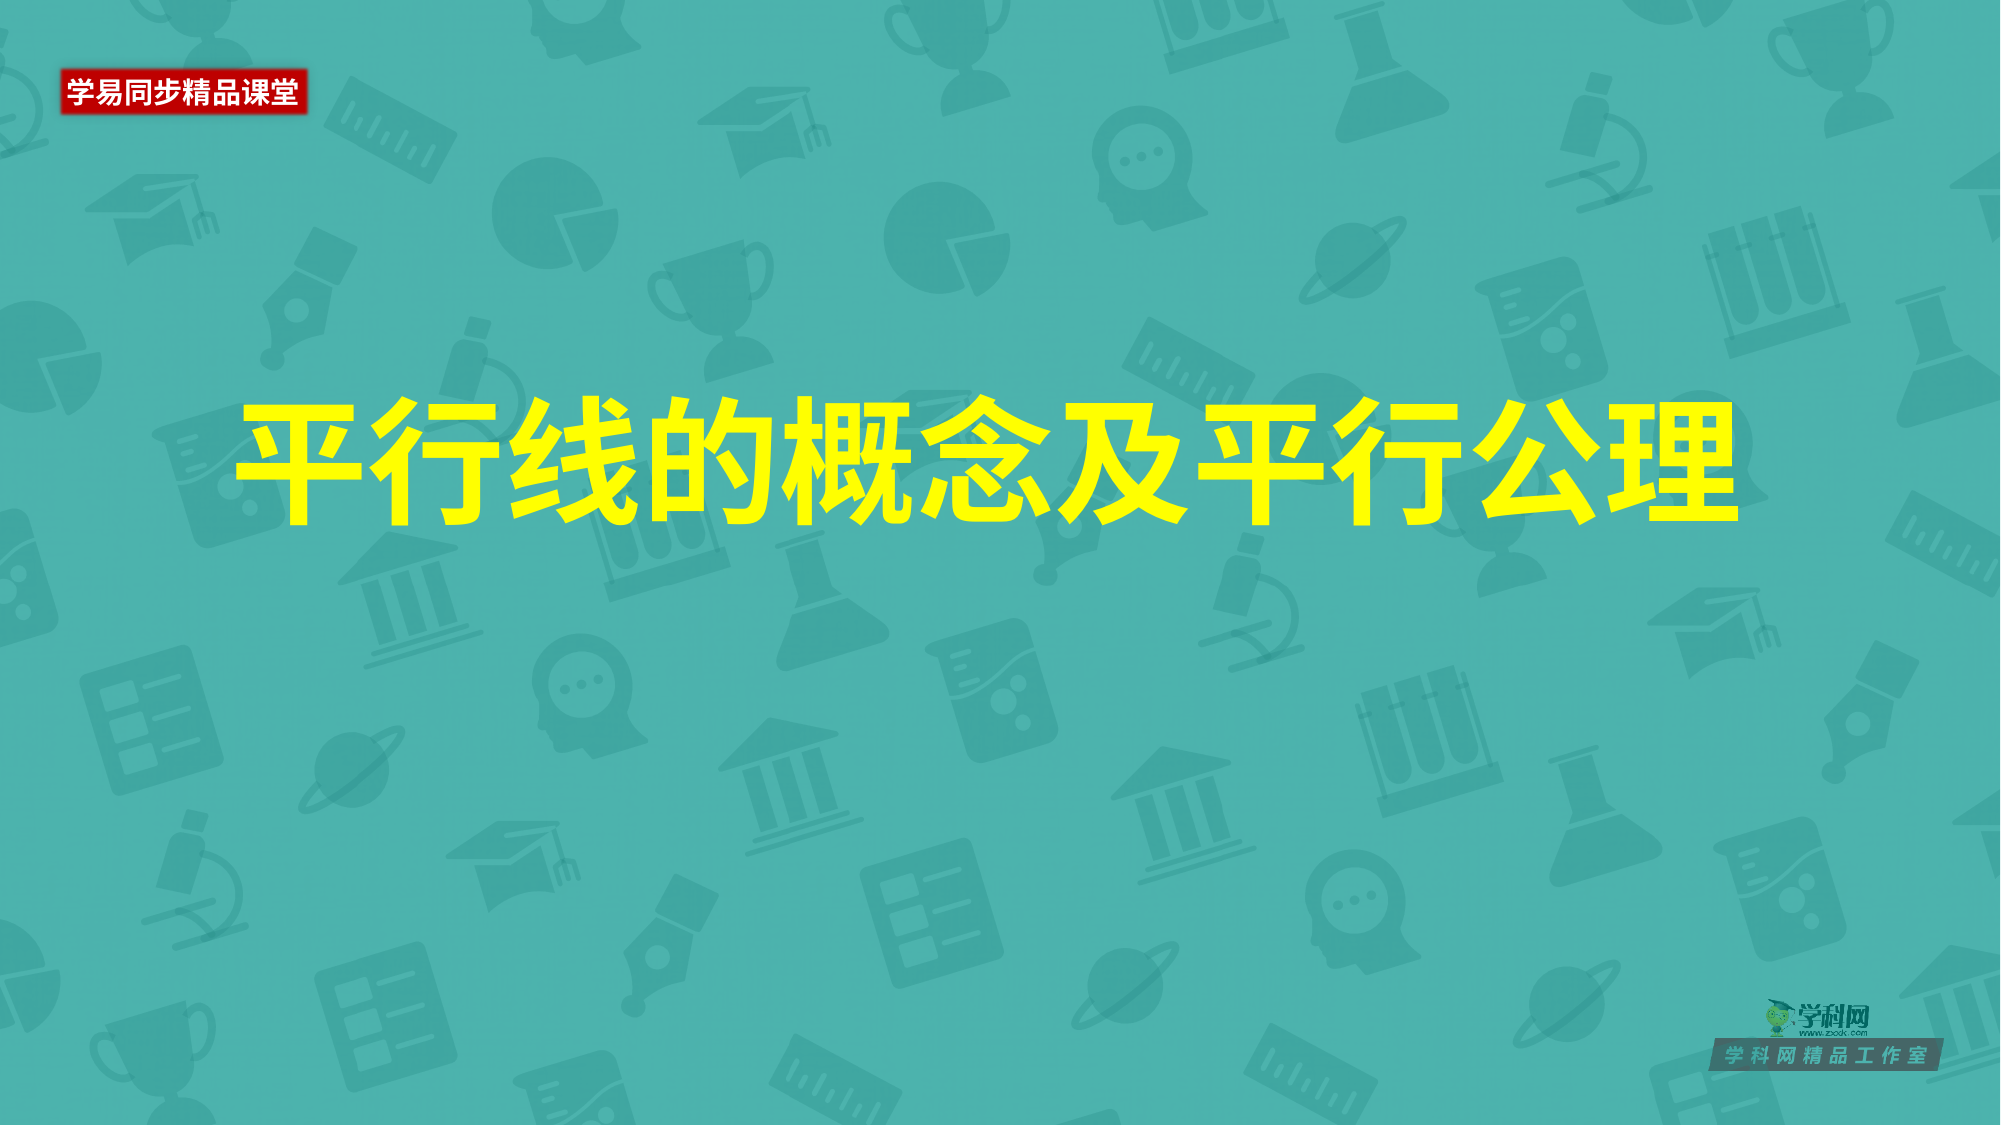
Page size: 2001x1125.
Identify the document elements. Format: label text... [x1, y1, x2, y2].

text_box 平行线的概念及平行公理 [0, 368, 2000, 549]
text_box 学易同步精品课堂 [63, 71, 305, 112]
picture [0, 0, 2001, 1125]
